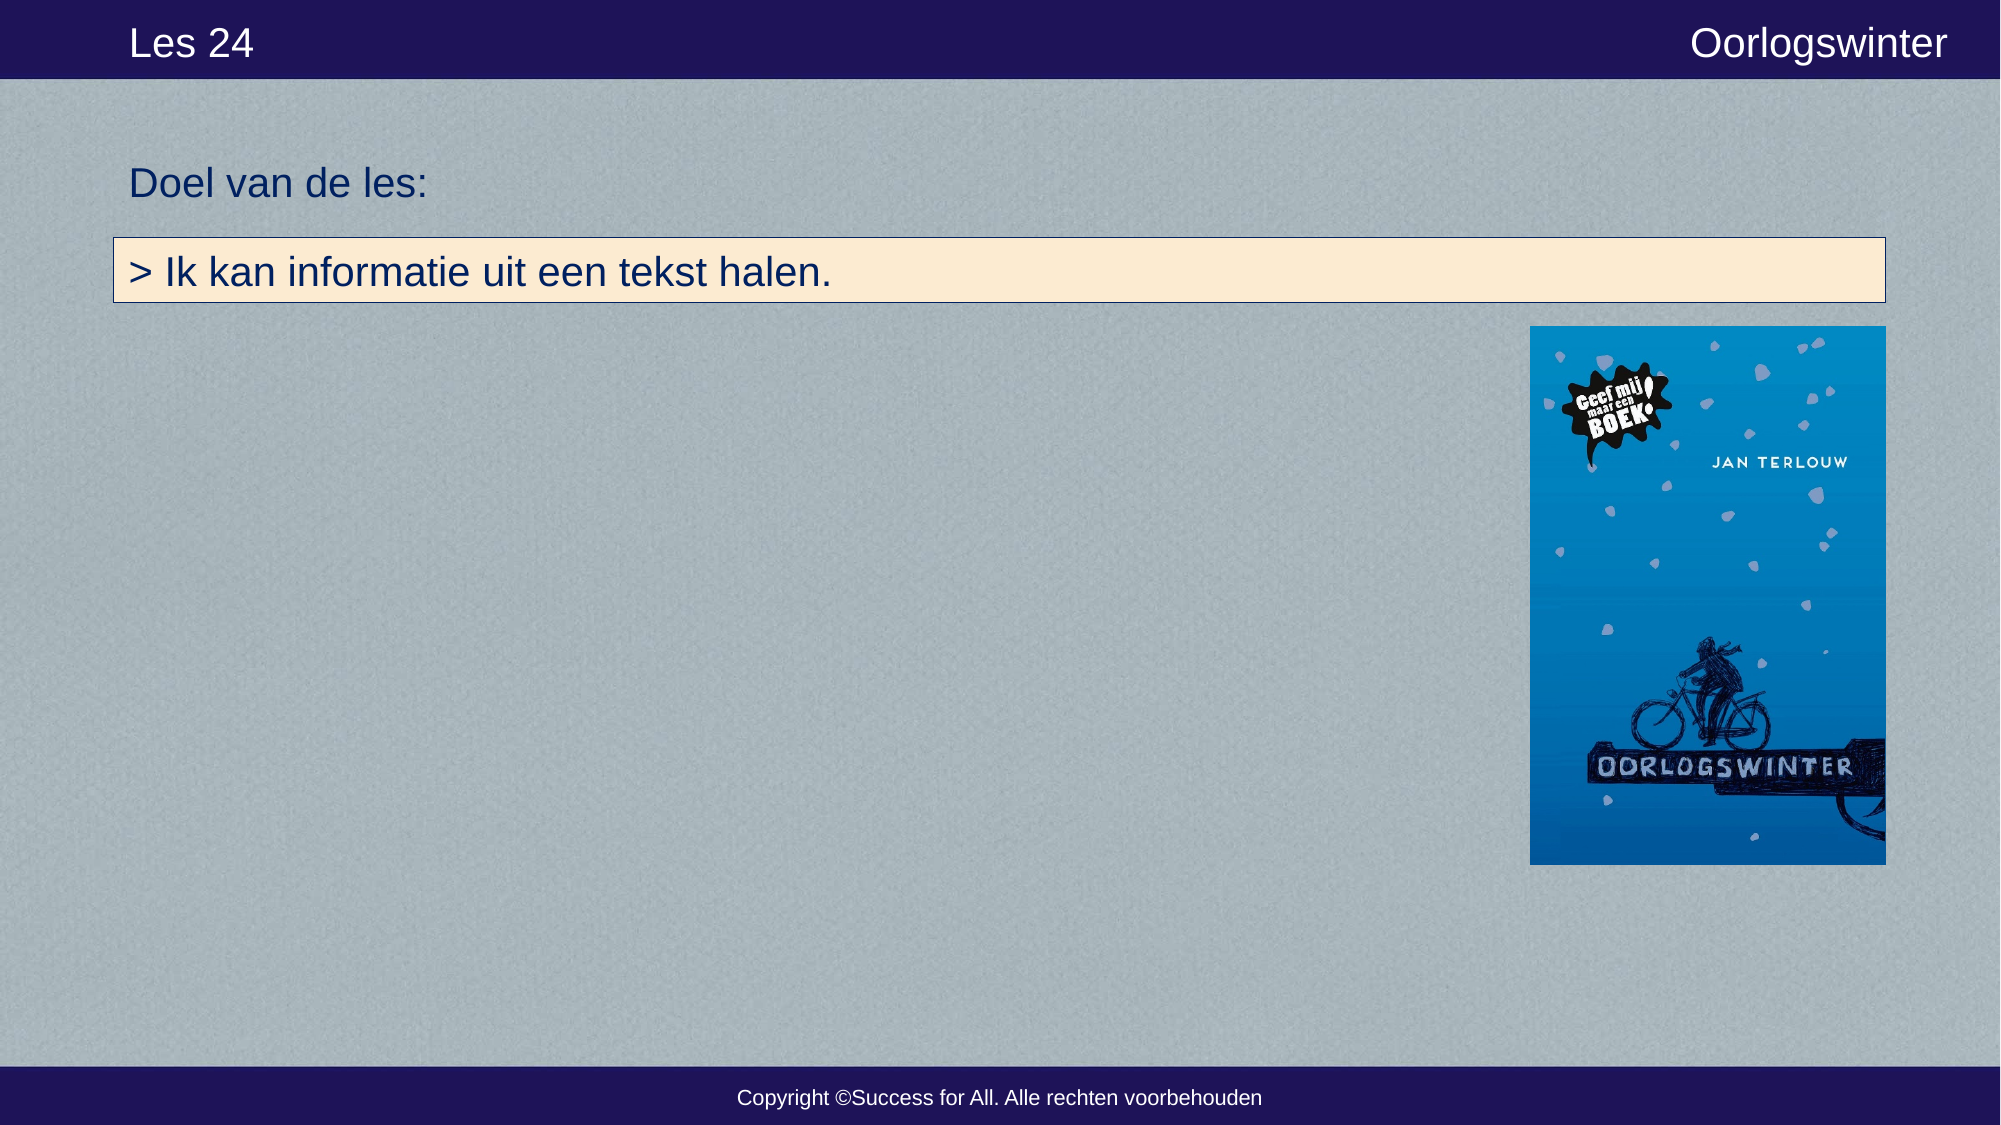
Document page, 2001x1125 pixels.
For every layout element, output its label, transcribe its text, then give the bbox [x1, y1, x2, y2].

text_box Doel van de les: [113, 148, 1635, 214]
text_box Copyright ©Success for All. Alle rechten voorbehouden [0, 1076, 2000, 1125]
picture [0, 0, 2001, 1125]
text_box > Ik kan informatie uit een tekst halen. [113, 237, 1886, 303]
text_box Les 24 [114, 8, 354, 73]
text_box Oorlogswinter [786, 8, 1963, 73]
